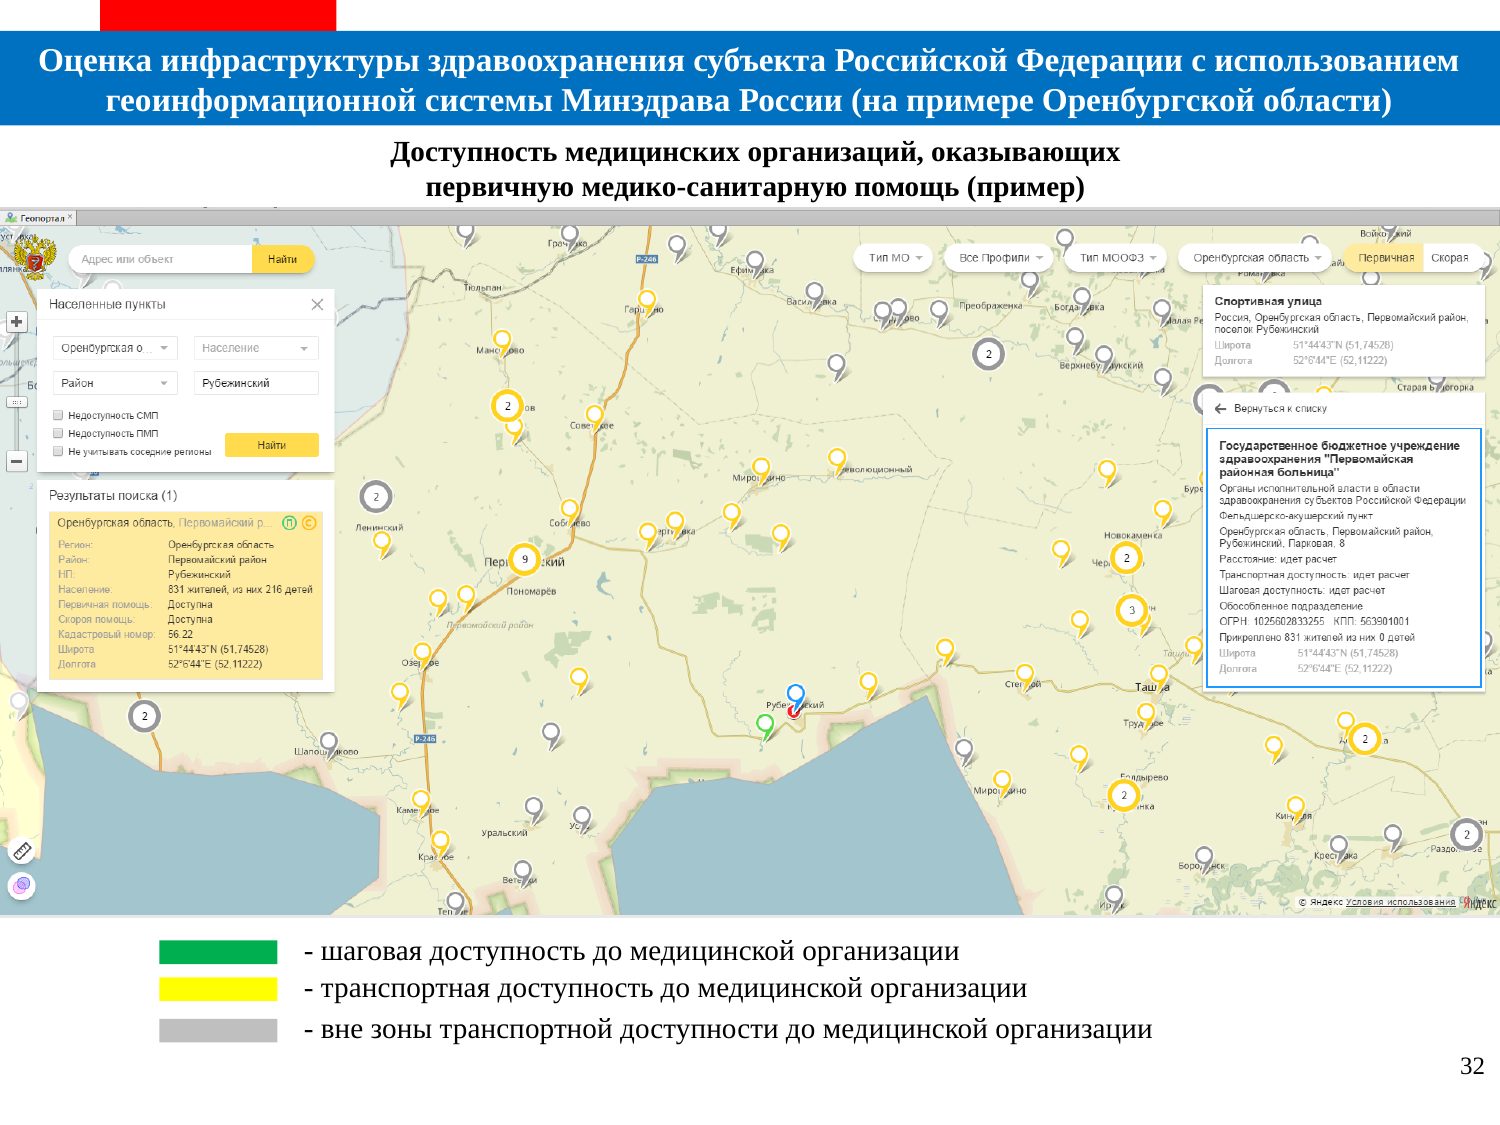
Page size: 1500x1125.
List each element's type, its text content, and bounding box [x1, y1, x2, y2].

slide_number 32 [1149, 1035, 1500, 1095]
text_box - шаговая доступность до медицинской организации [289, 927, 1199, 974]
text_box [98, 0, 338, 33]
text_box [157, 1017, 279, 1044]
text_box [157, 938, 279, 966]
text_box Оценка инфраструктуры здравоохранения субъекта Российской Федерации с использованием геоинформационной системы Минздрава России (на примере Оренбургской области) [0, 29, 1500, 127]
text_box - вне зоны транспортной доступности до медицинской организации [289, 1002, 1199, 1052]
text_box - транспортная доступность до медицинской организации [289, 974, 1199, 1002]
text_box [157, 975, 279, 1003]
text_box Доступность медицинских организаций, оказывающих первичную медико-санитарную помощь (пример) [324, 125, 1187, 205]
picture [0, 207, 1500, 918]
